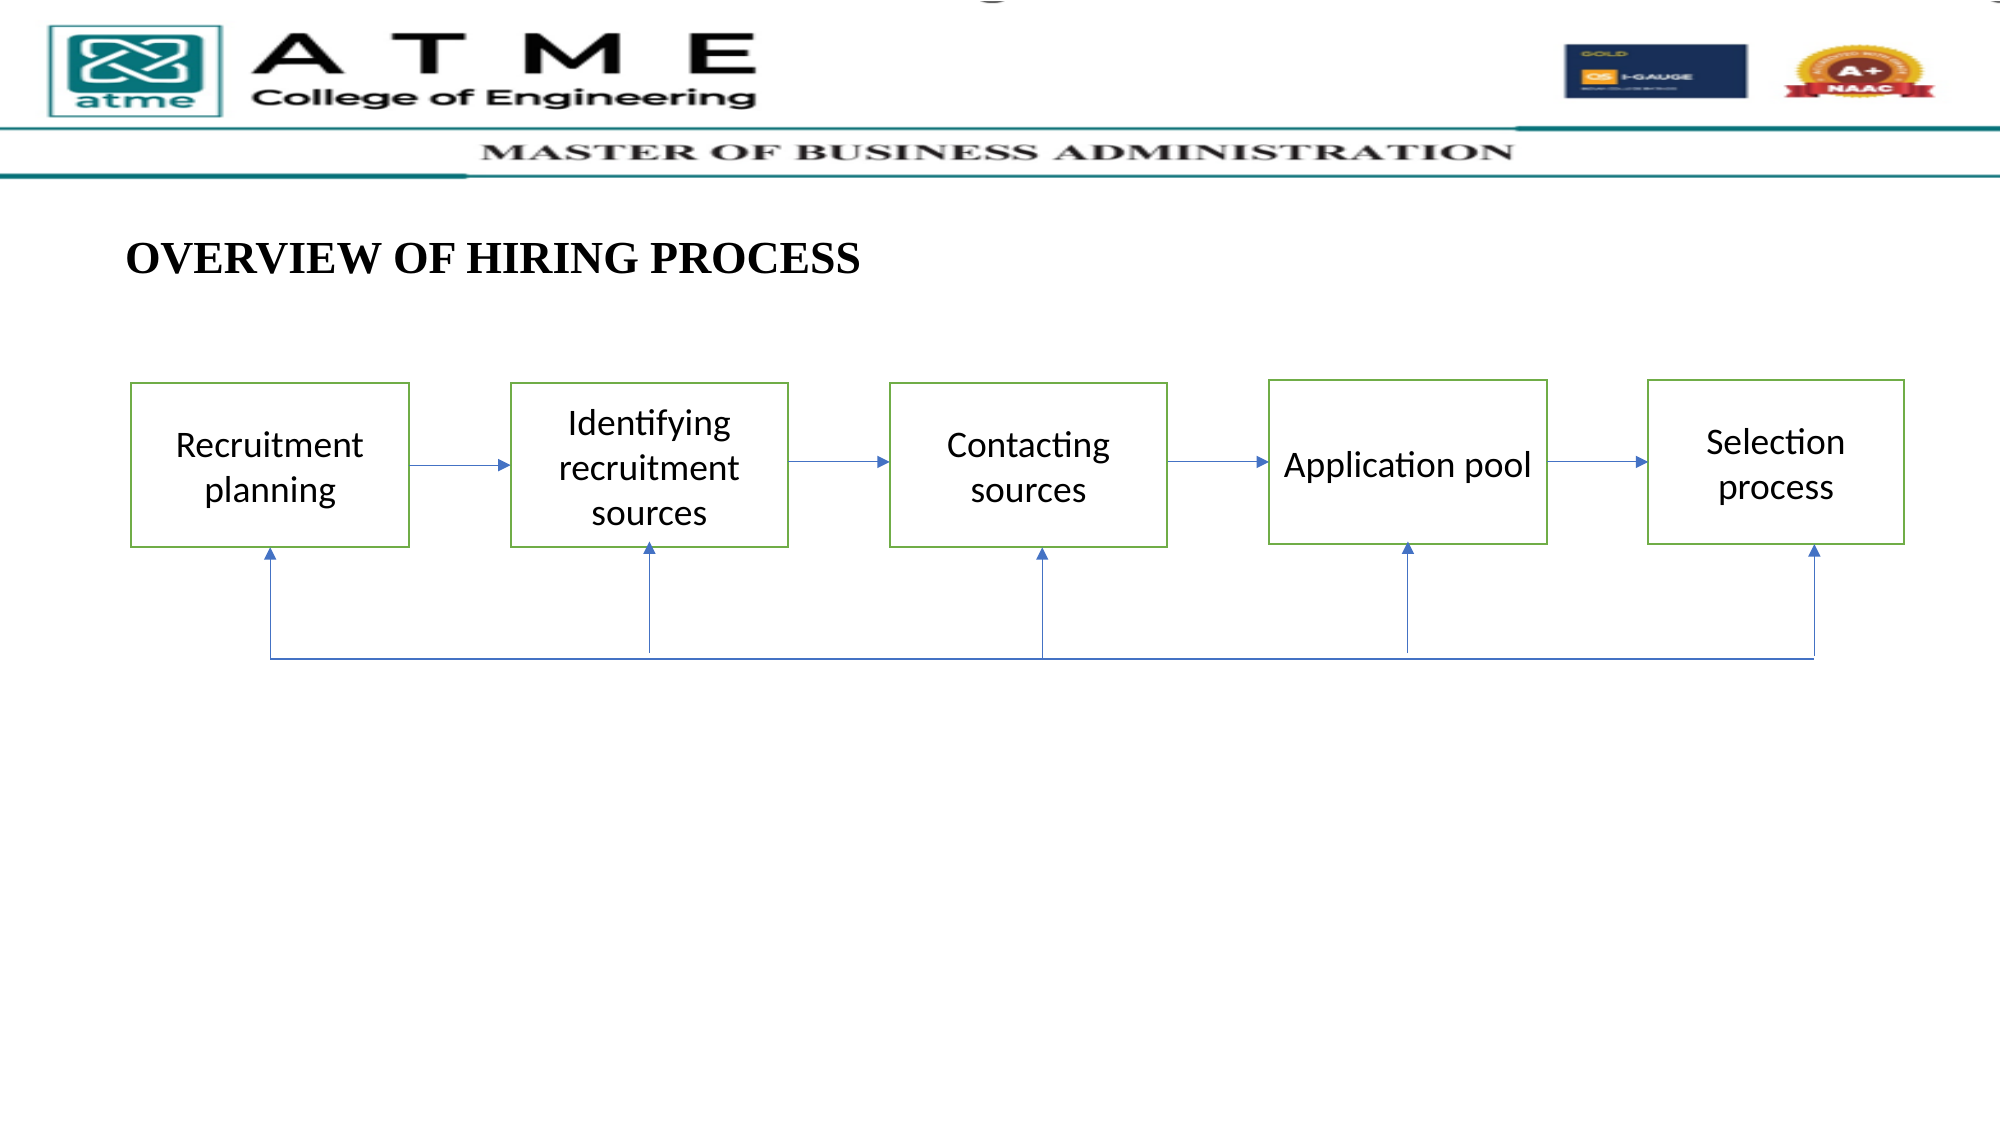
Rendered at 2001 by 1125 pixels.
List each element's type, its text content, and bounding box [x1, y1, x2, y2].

text_box Contacting sources [889, 382, 1168, 548]
text_box Recruitment planning [130, 382, 410, 548]
picture [0, 1, 2000, 180]
list OVERVIEW OF HIRING PROCESS [110, 226, 1904, 1092]
text_box Application pool [1268, 379, 1548, 545]
text_box Identifying recruitment sources [510, 382, 789, 548]
text_box Selection process [1647, 379, 1905, 545]
